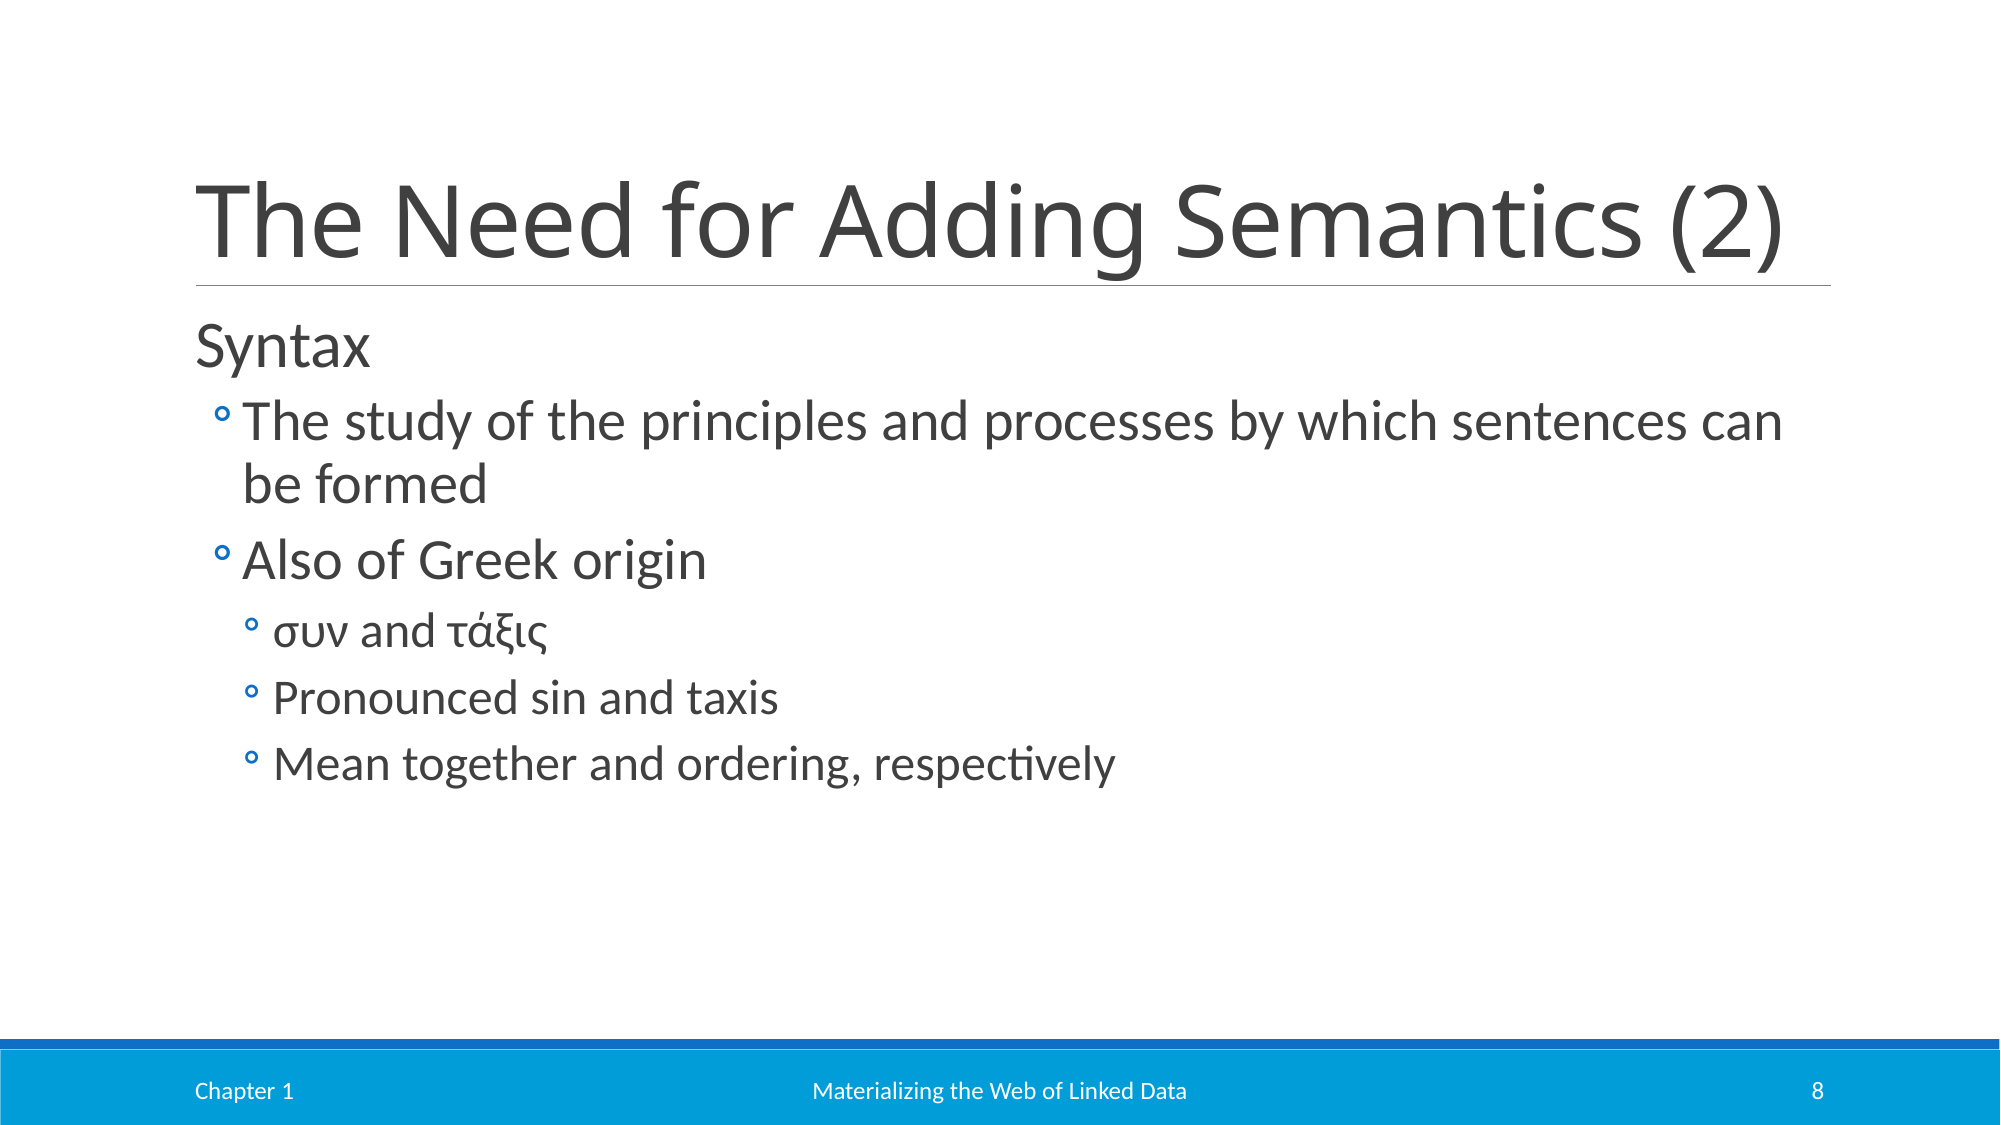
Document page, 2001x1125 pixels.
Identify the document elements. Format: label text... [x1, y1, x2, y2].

list Syntax The study of the principles and processes by which sentences can be formed Also of Greek origin συν and τάξις Pronounced sin and taxis Mean together and ordering, respectively [180, 302, 1830, 963]
slide_number Chapter 1 [180, 1059, 586, 1120]
title The Need for Adding Semantics (2) [180, 47, 1830, 285]
slide_number 8 [1624, 1059, 1840, 1120]
footer Materializing the Web of Linked Data [604, 1059, 1396, 1120]
